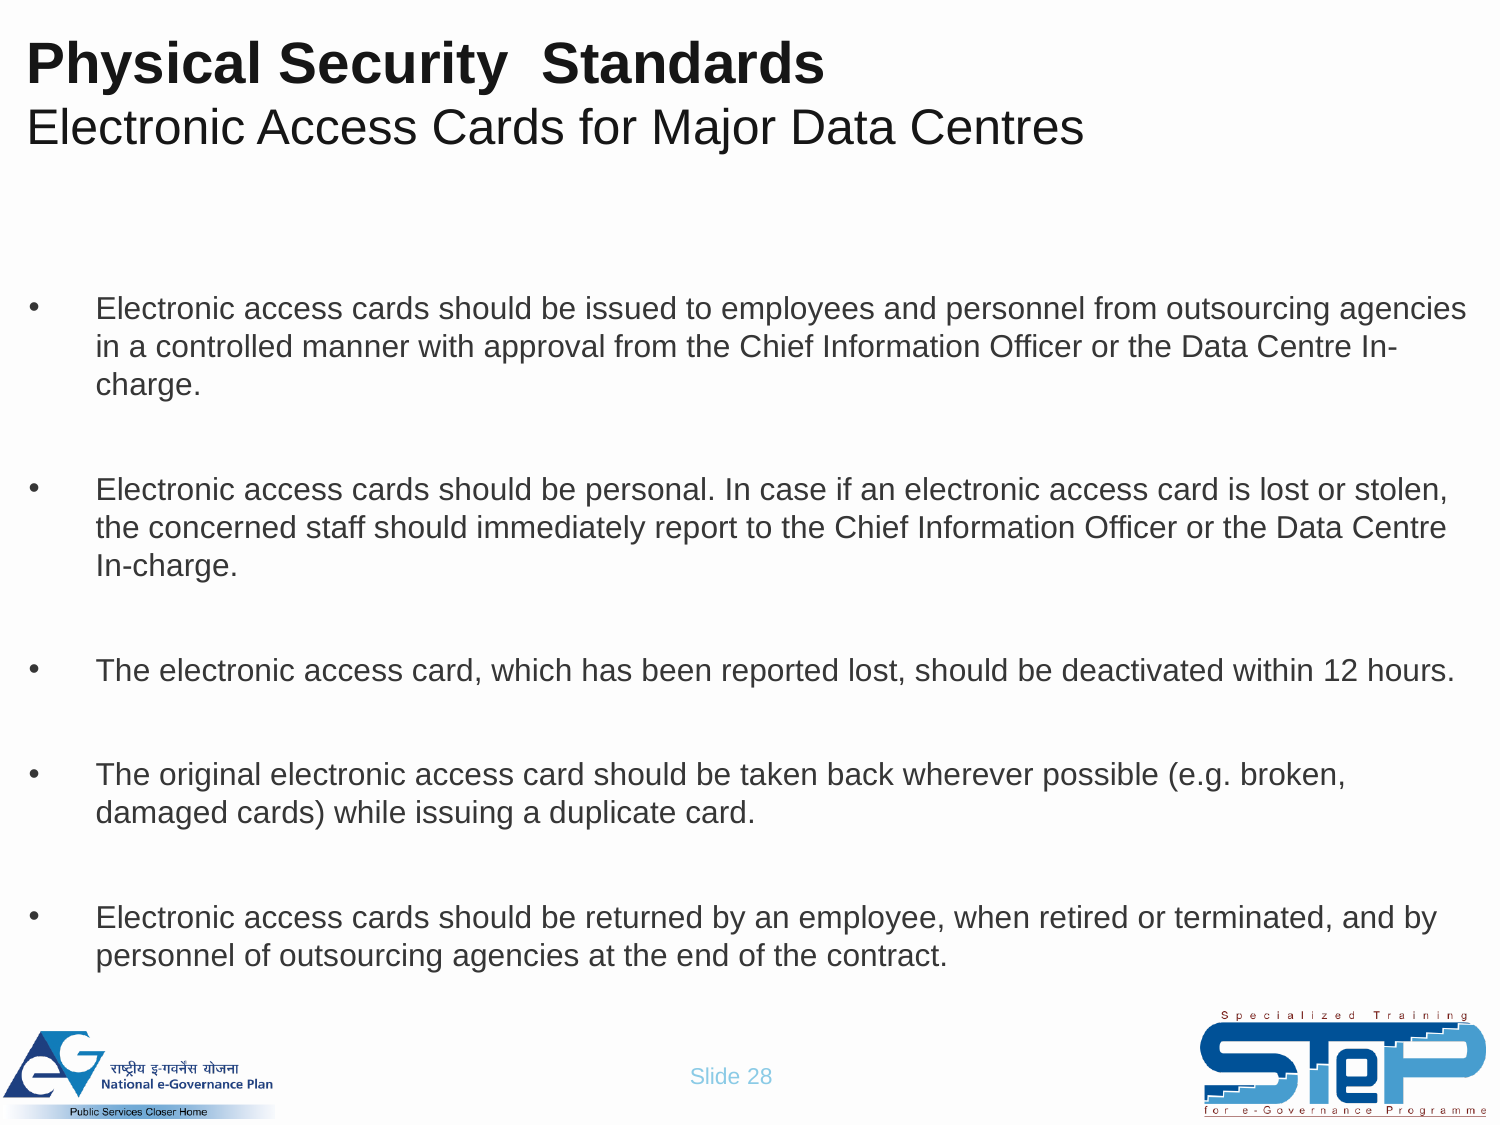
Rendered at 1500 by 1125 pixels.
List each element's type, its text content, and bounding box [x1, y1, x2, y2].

picture [2, 1031, 275, 1119]
picture [1200, 1011, 1486, 1117]
title Physical Security Standards Electronic Access Cards for Major Data Centres [26, 24, 1472, 150]
list Electronic access cards should be issued to employees and personnel from outsourcing agencies in a controlled manner with approval from the Chief Information Officer or the Data Centre In-charge. Electronic access cards should be personal. In case if an electronic access card is lost or stolen, the concerned staff should immediately report to the Chief Information Officer or the Data Centre In-charge. The electronic access card, which has been reported lost, should be deactivated within 12 hours. The original electronic access card should be taken back wherever possible (e.g. broken, damaged cards) while issuing a duplicate card. Electronic access cards should be returned by an employee, when retired or terminated, and by personnel of outsourcing agencies at the end of the contract. [26, 287, 1474, 999]
